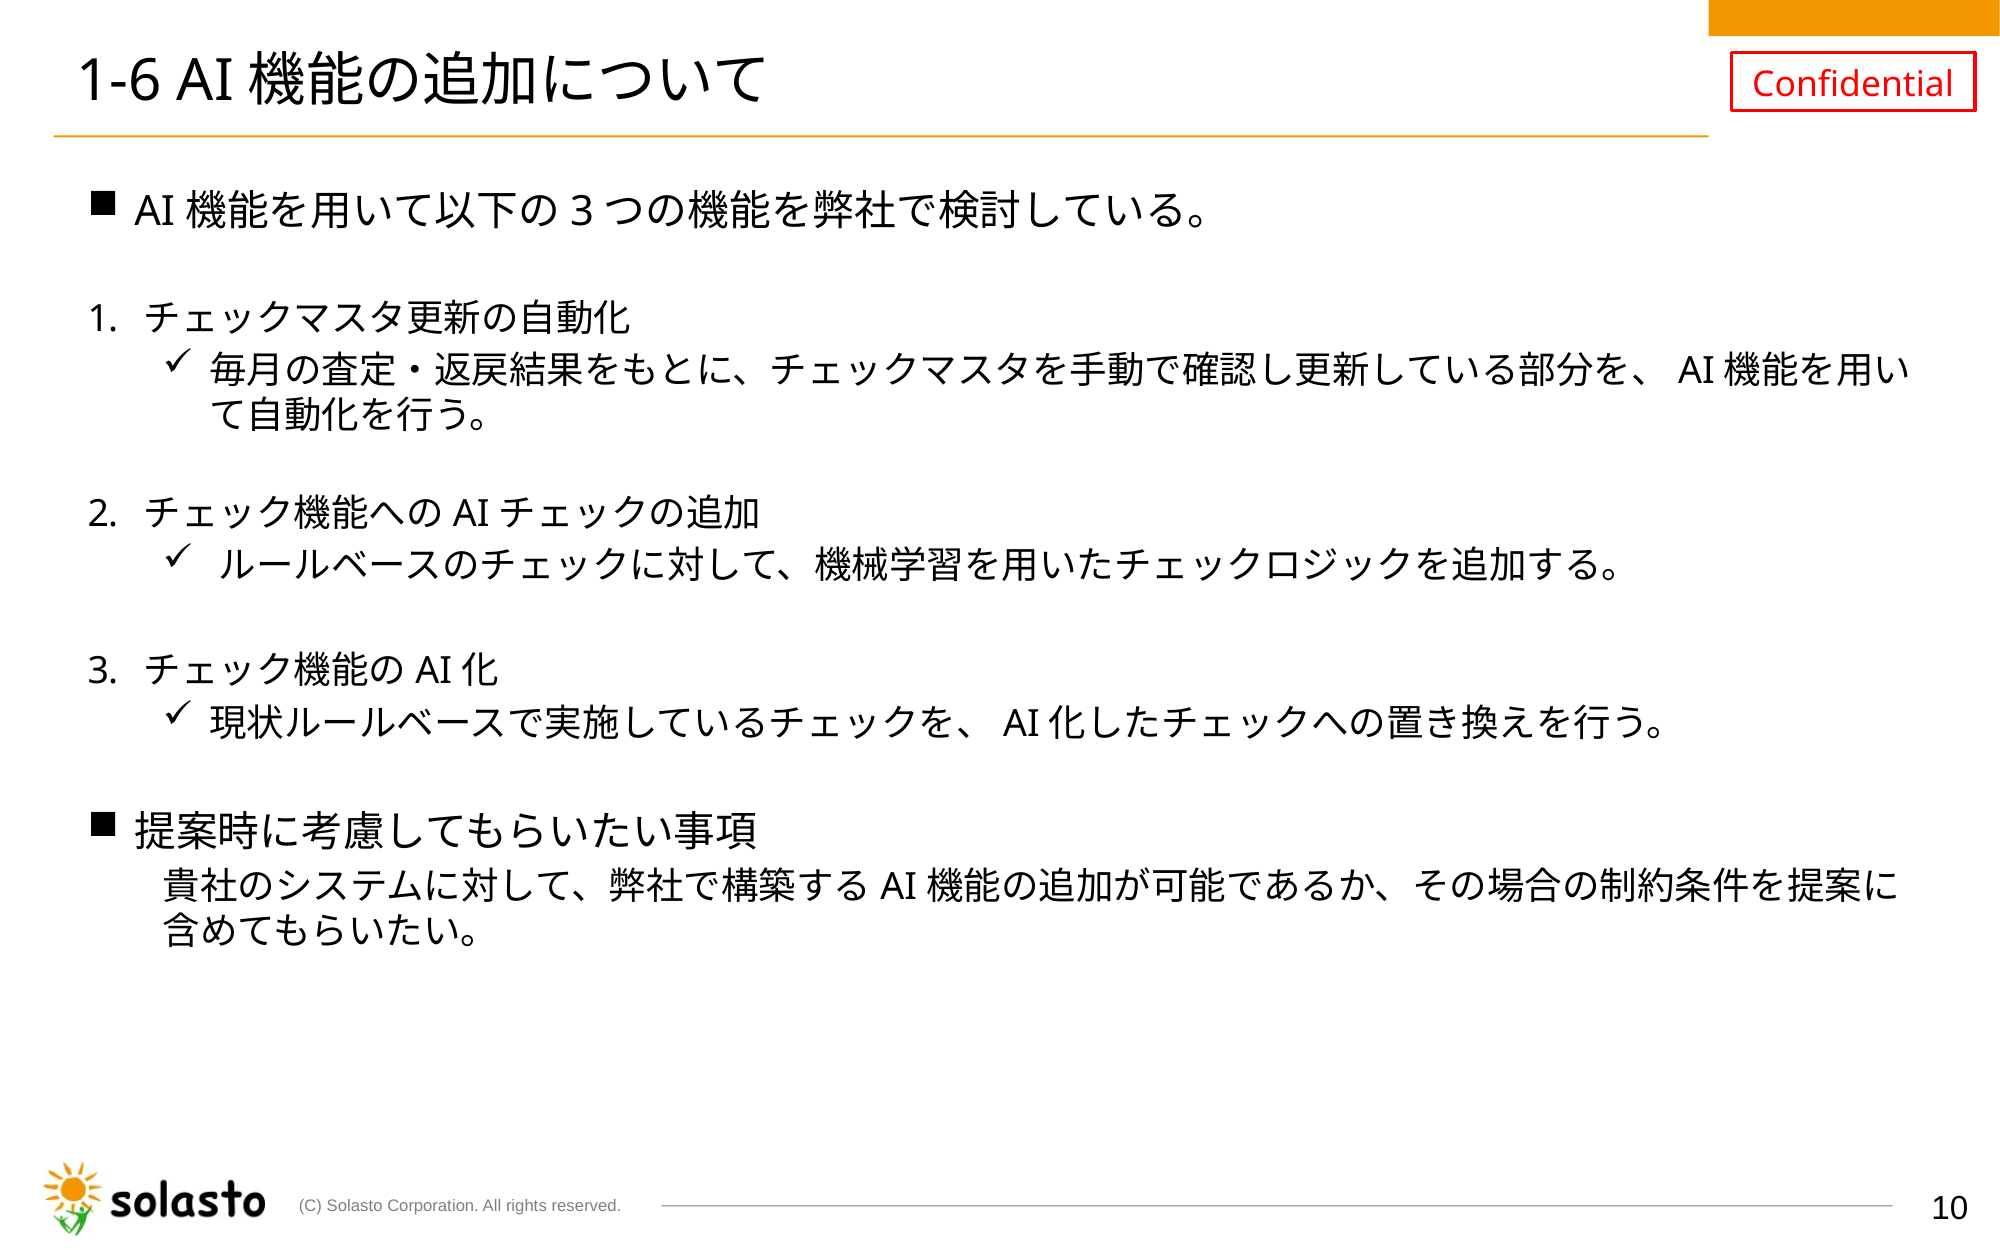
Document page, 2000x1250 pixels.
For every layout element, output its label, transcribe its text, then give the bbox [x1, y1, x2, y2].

title 1-6 AI機能の追加について [61, 0, 1709, 189]
picture [43, 1161, 265, 1238]
text_box AI機能を用いて以下の3つの機能を弊社で検討している。 チェックマスタ更新の自動化 毎月の査定・返戻結果をもとに、チェックマスタを手動で確認し更新している部分を、AI機能を用いて自動化を行う。 チェック機能へのAIチェックの追加 ルールベースのチェックに対して、機械学習を用いたチェックロジックを追加する。 チェック機能のAI化 現状ルールベースで実施しているチェックを、AI化したチェックへの置き換えを行う。 提案時に考慮してもらいたい事項 貴社のシステムに対して、弊社で構築するAI機能の追加が可能であるか、その場合の制約条件を提案に含めてもらいたい。 [72, 175, 1928, 1169]
